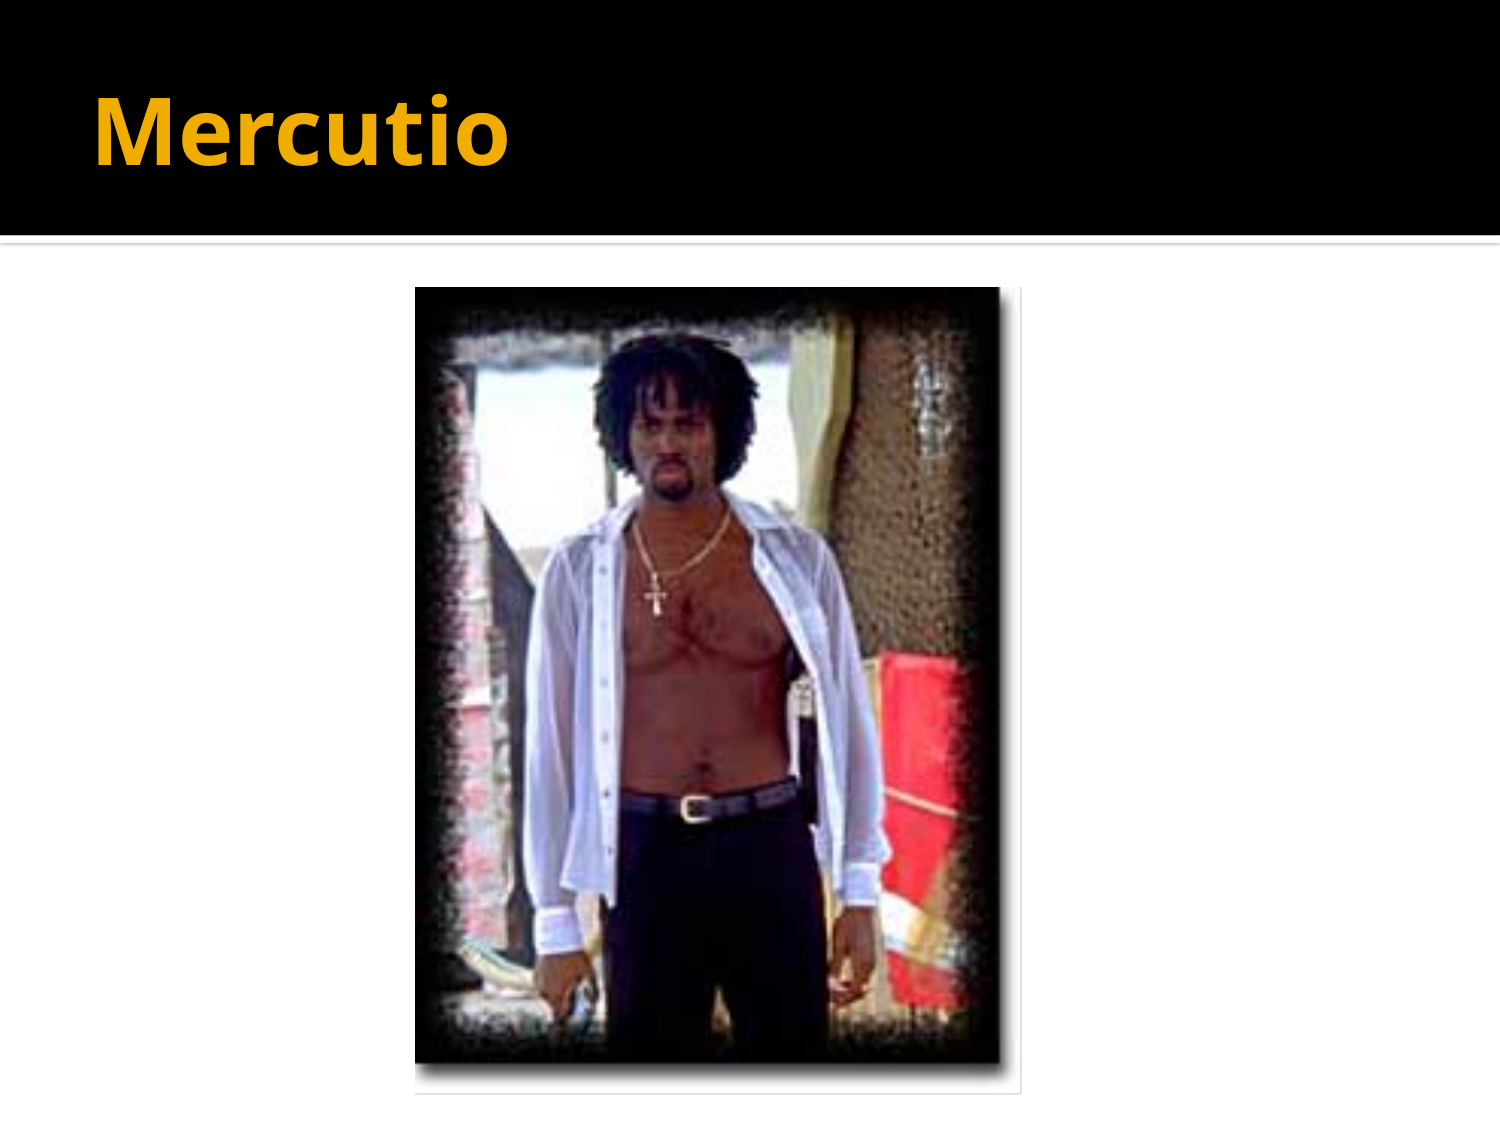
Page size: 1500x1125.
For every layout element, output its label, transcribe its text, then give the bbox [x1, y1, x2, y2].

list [415, 287, 1025, 1098]
title Mercutio [75, 25, 1425, 231]
